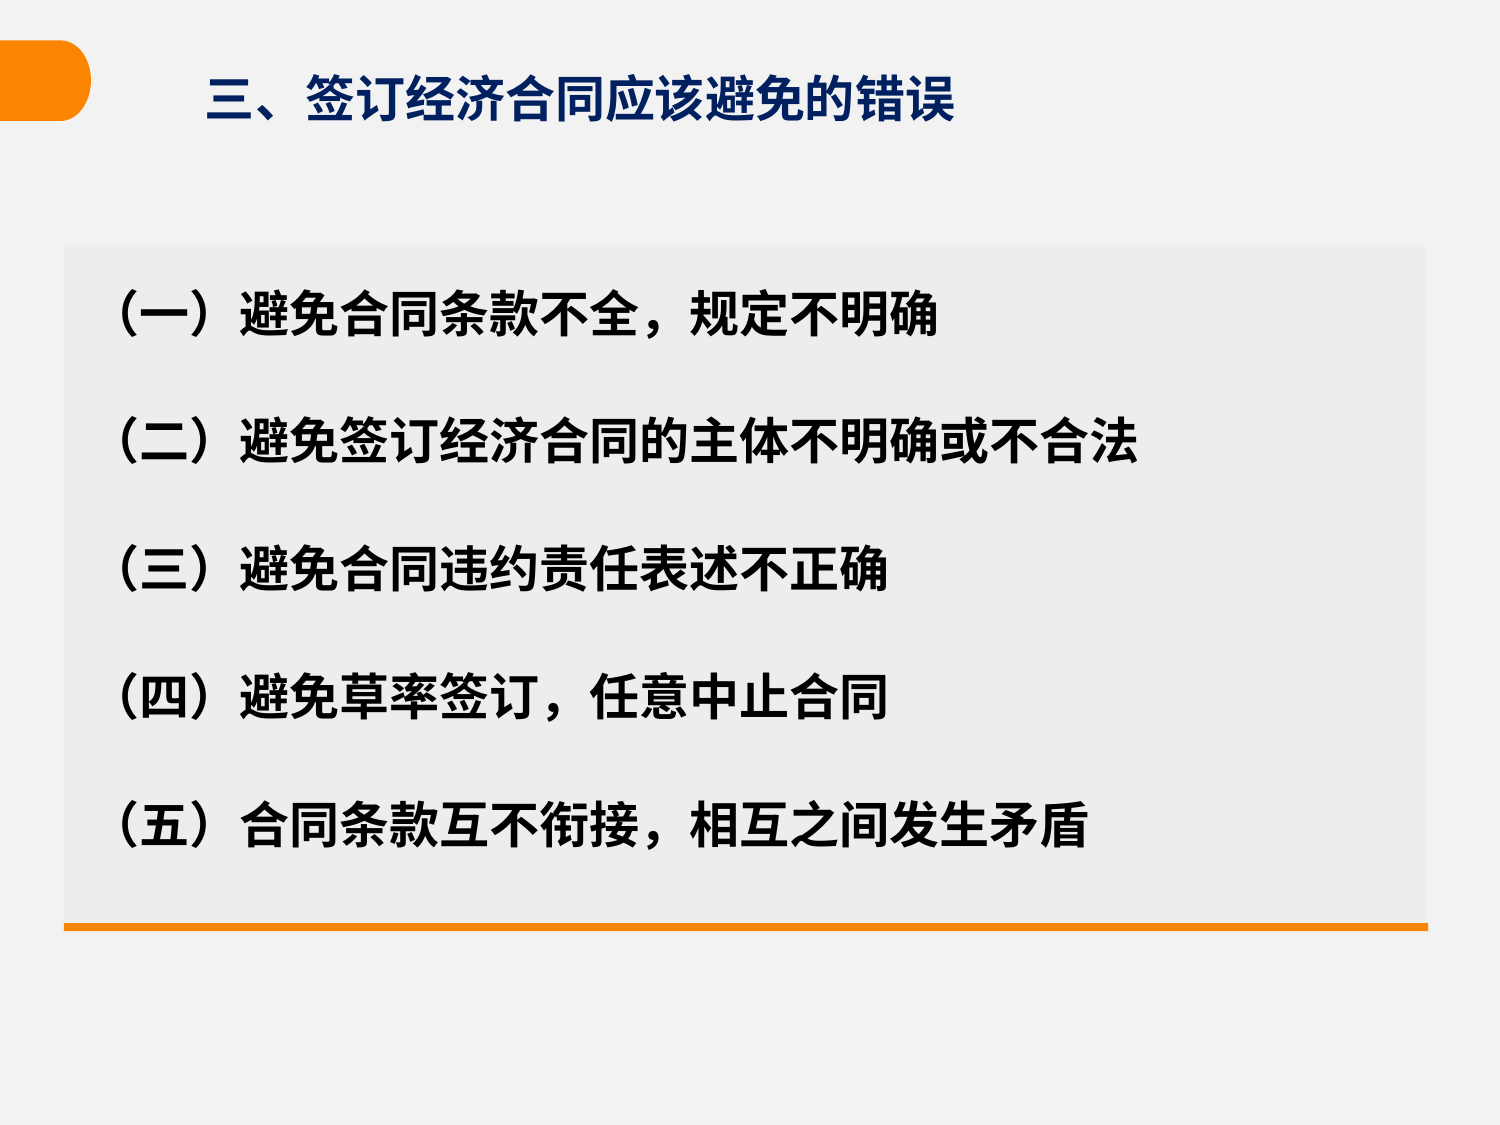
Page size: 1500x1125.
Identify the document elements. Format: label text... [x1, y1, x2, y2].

title 三、签订经济合同应该避免的错误 [190, 35, 1063, 159]
list （一）避免合同条款不全，规定不明确 （二）避免签订经济合同的主体不明确或不合法 （三）避免合同违约责任表述不正确 （四）避免草率签订，任意中止合同 （五）合同条款互不衔接，相互之间发生矛盾 [74, 201, 1425, 1013]
